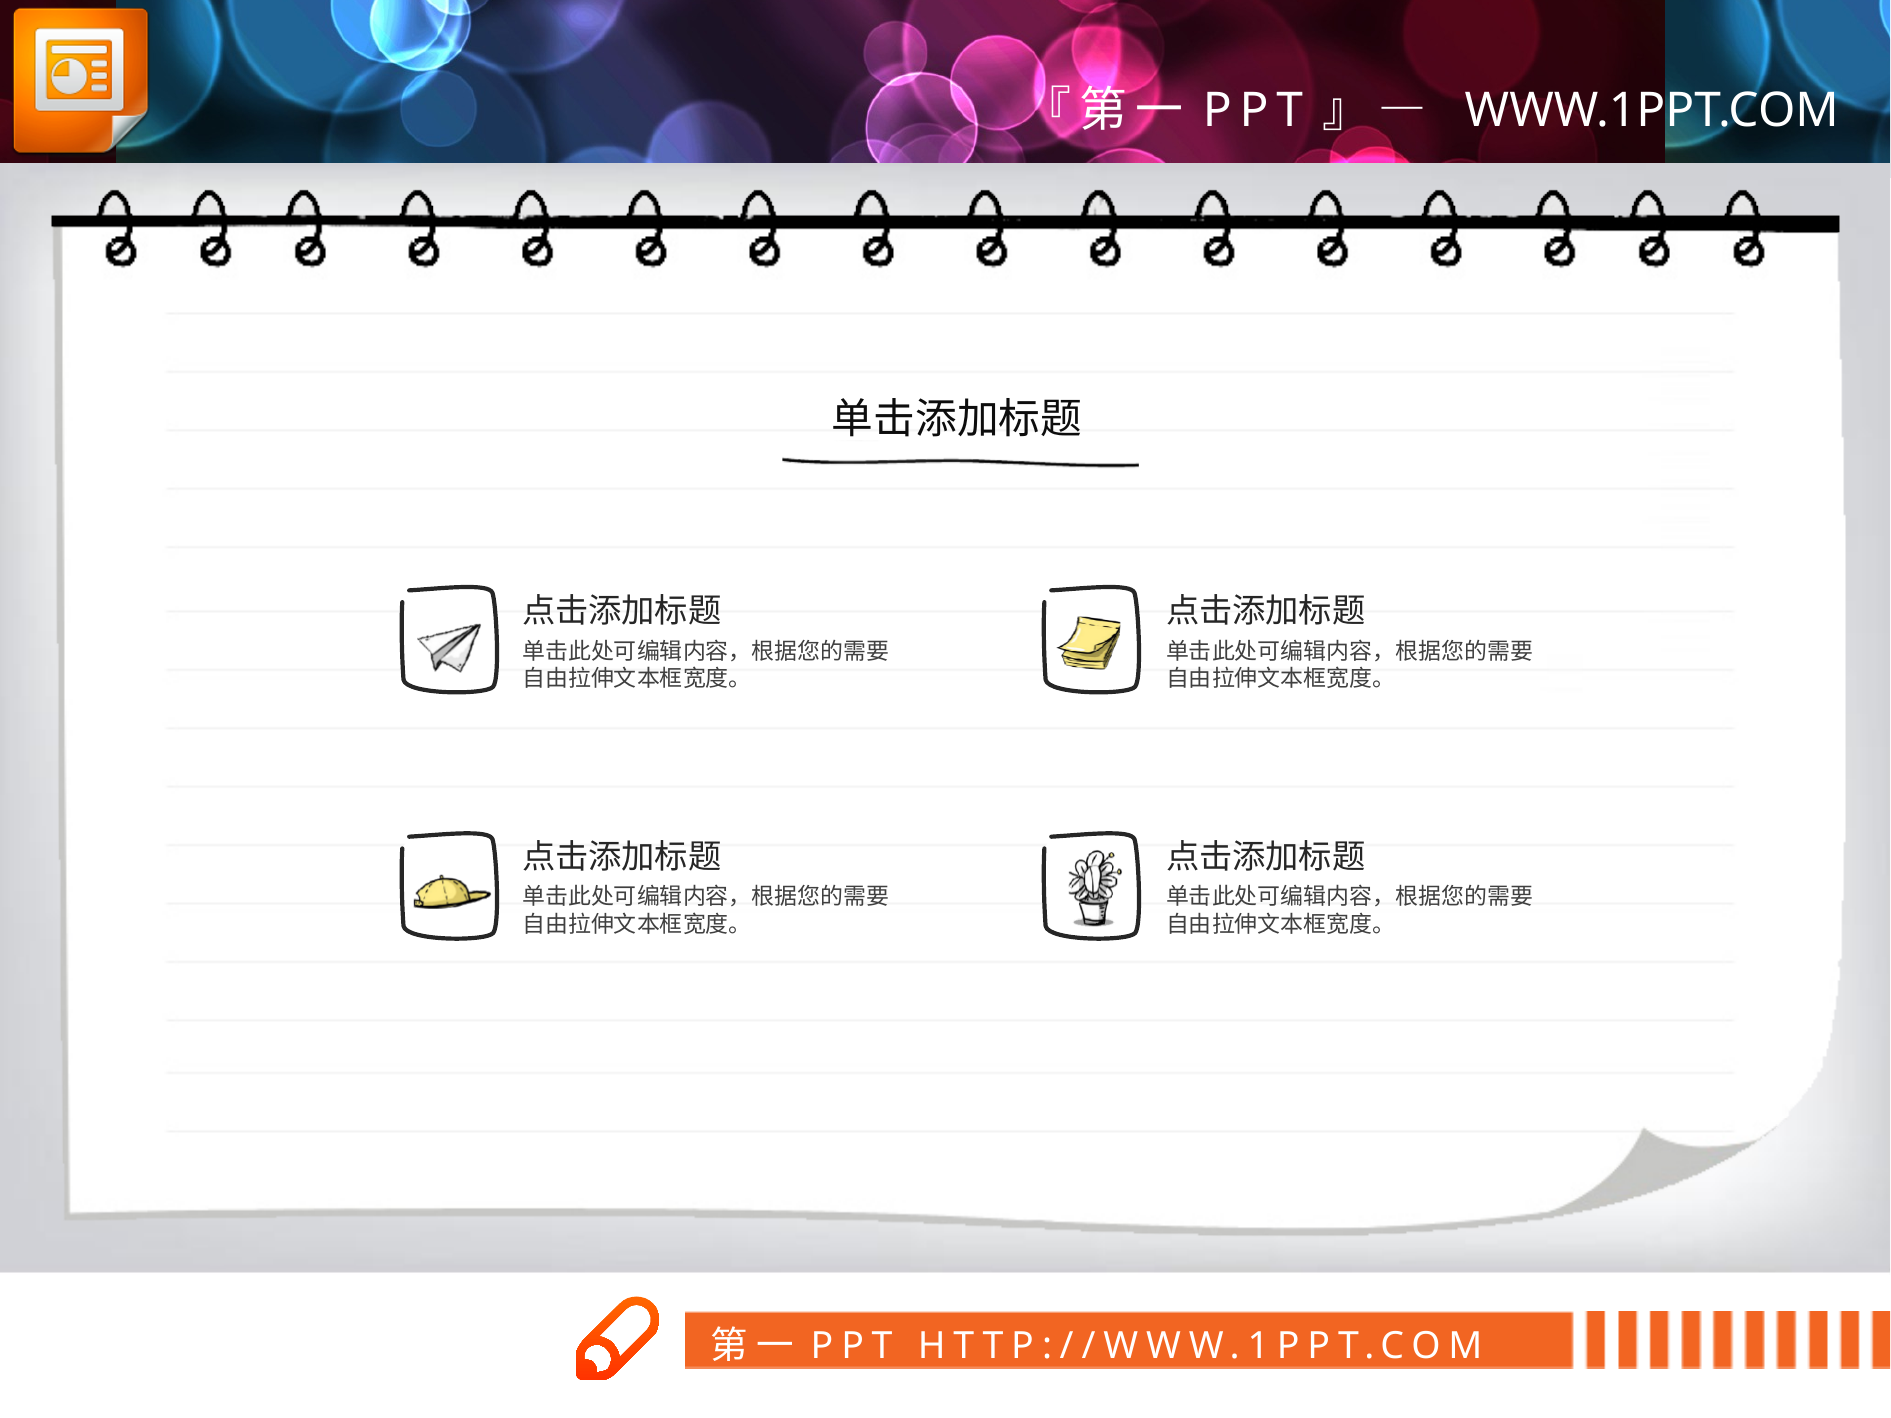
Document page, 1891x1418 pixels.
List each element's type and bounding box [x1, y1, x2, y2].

text_box [1043, 827, 1617, 946]
picture [0, 0, 1891, 1275]
text_box [401, 827, 973, 946]
text_box [781, 384, 1139, 481]
picture [685, 1311, 1891, 1369]
text_box [401, 581, 973, 700]
text_box [1043, 581, 1617, 700]
